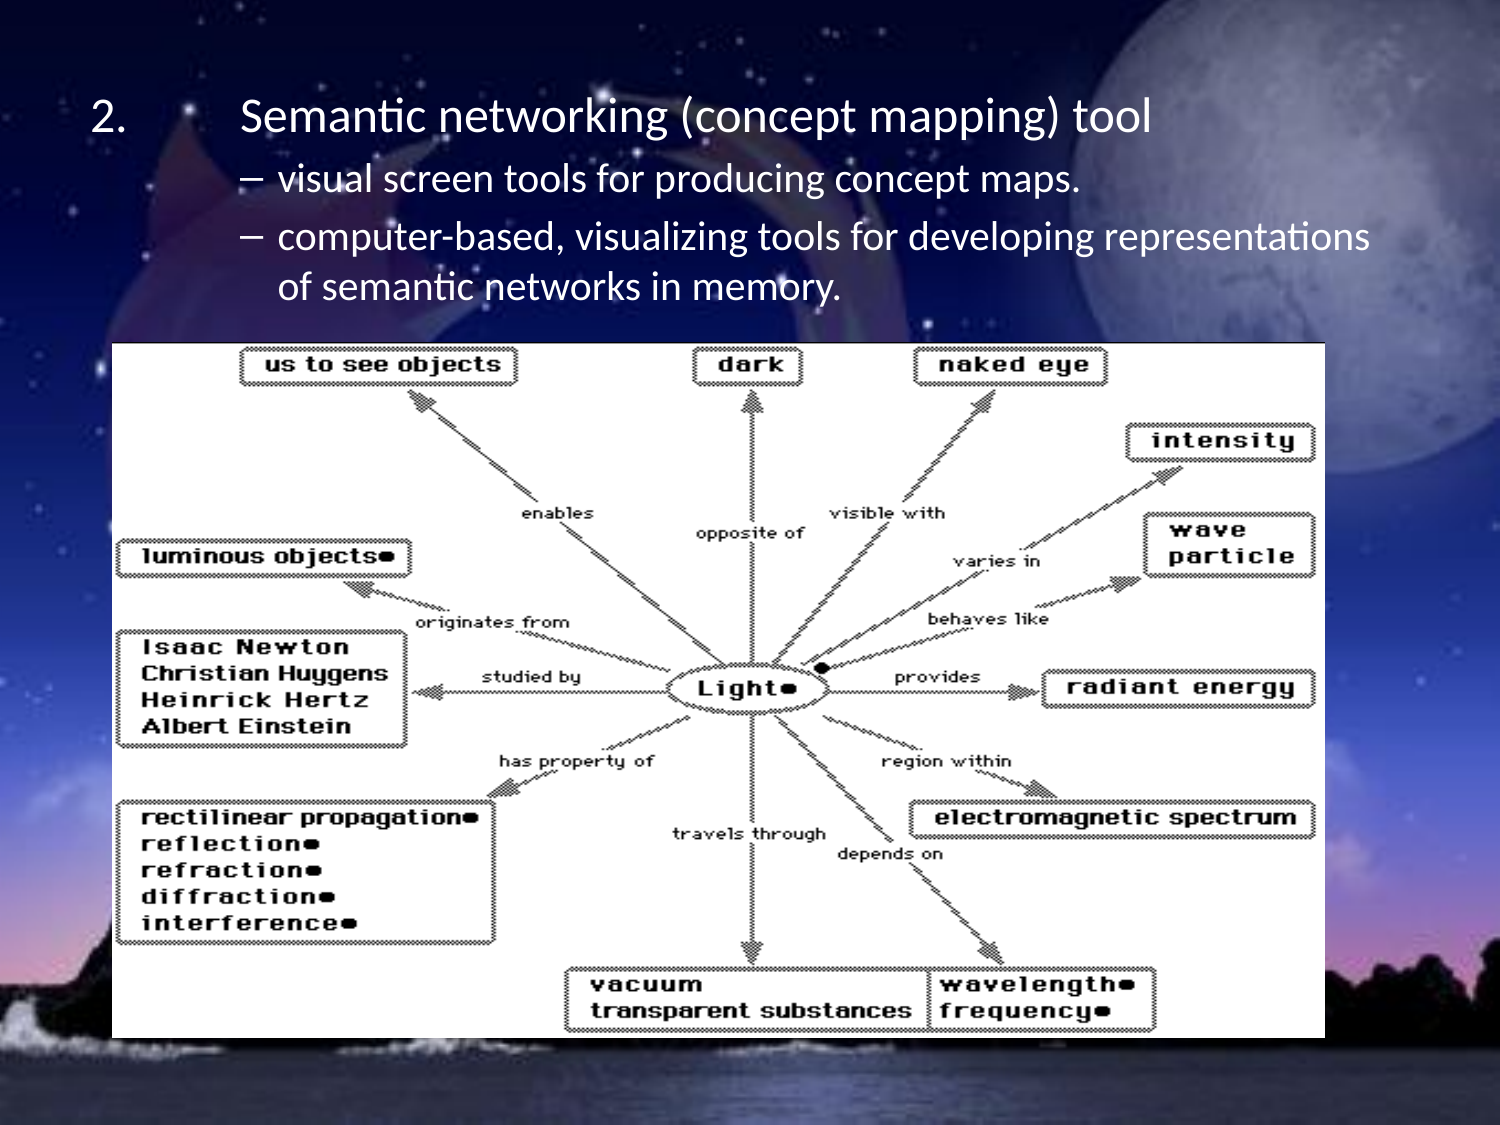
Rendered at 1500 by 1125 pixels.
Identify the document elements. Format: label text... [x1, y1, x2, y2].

list 2. Semantic networking (concept mapping) tool visual screen tools for producing concept maps. computer-based, visualizing tools for developing representations of semantic networks in memory. [0, 75, 1425, 375]
picture [0, 0, 1500, 1125]
